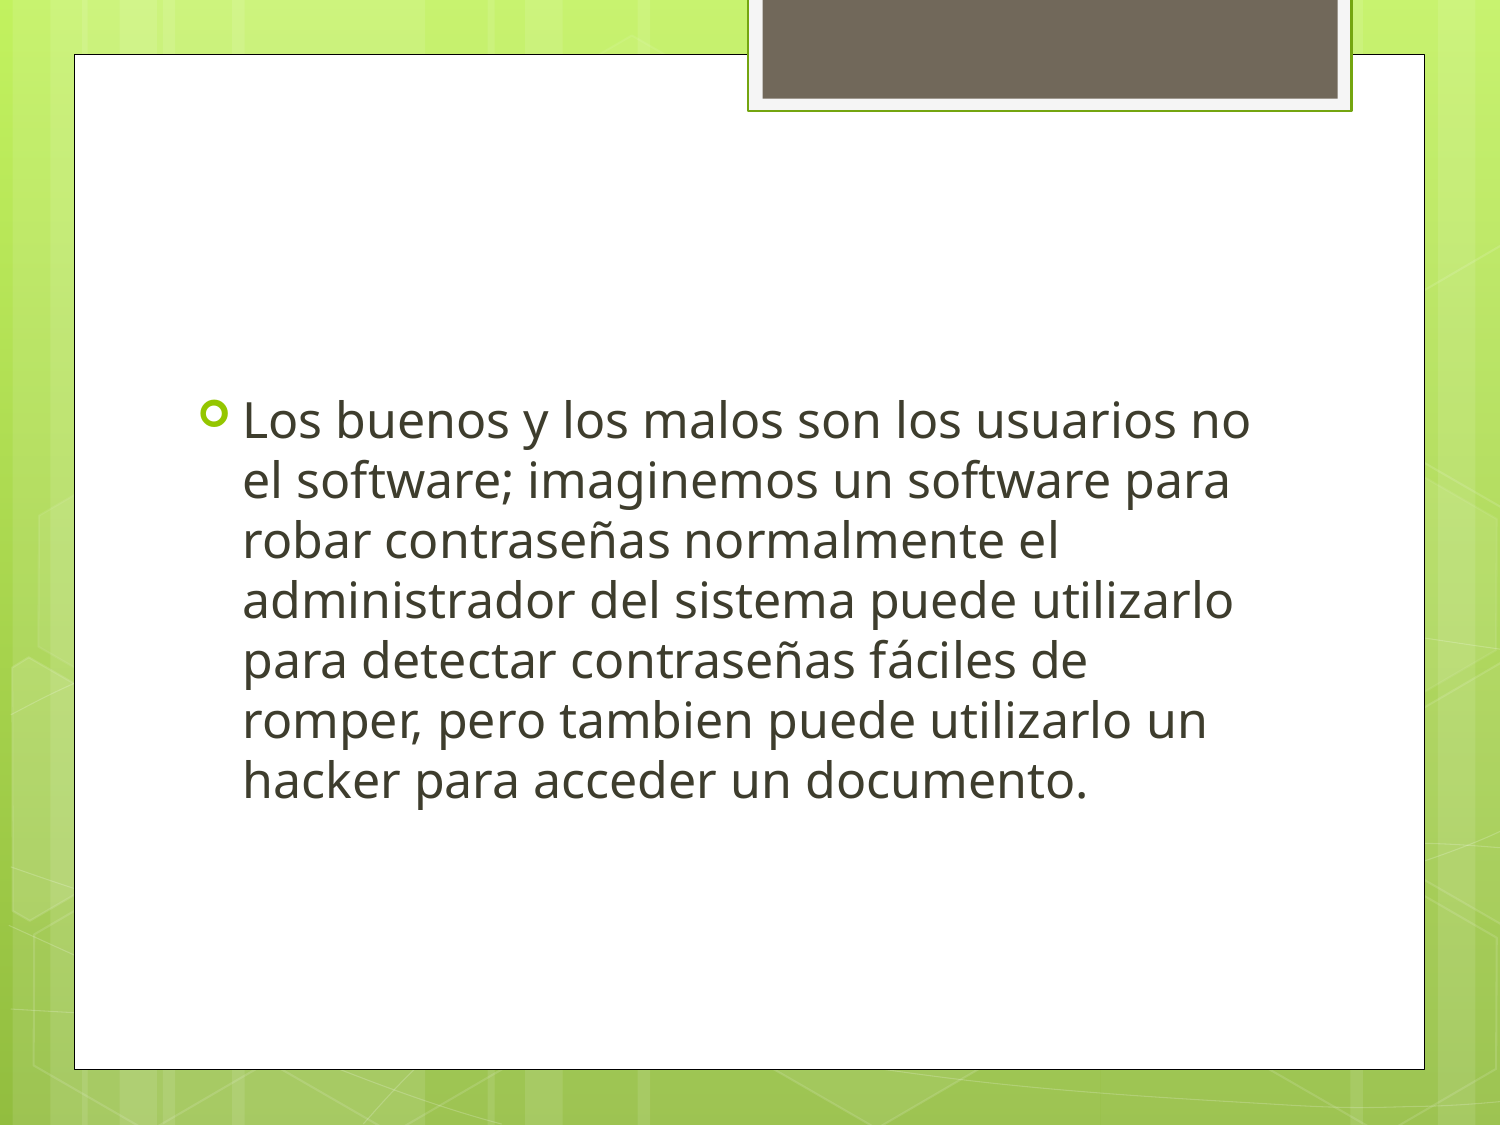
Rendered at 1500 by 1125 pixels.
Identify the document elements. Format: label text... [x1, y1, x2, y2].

list Los buenos y los malos son los usuarios no el software; imaginemos un software para robar contraseñas normalmente el administrador del sistema puede utilizarlo para detectar contraseñas fáciles de romper, pero tambien puede utilizarlo un hacker para acceder un documento. [171, 381, 1283, 957]
